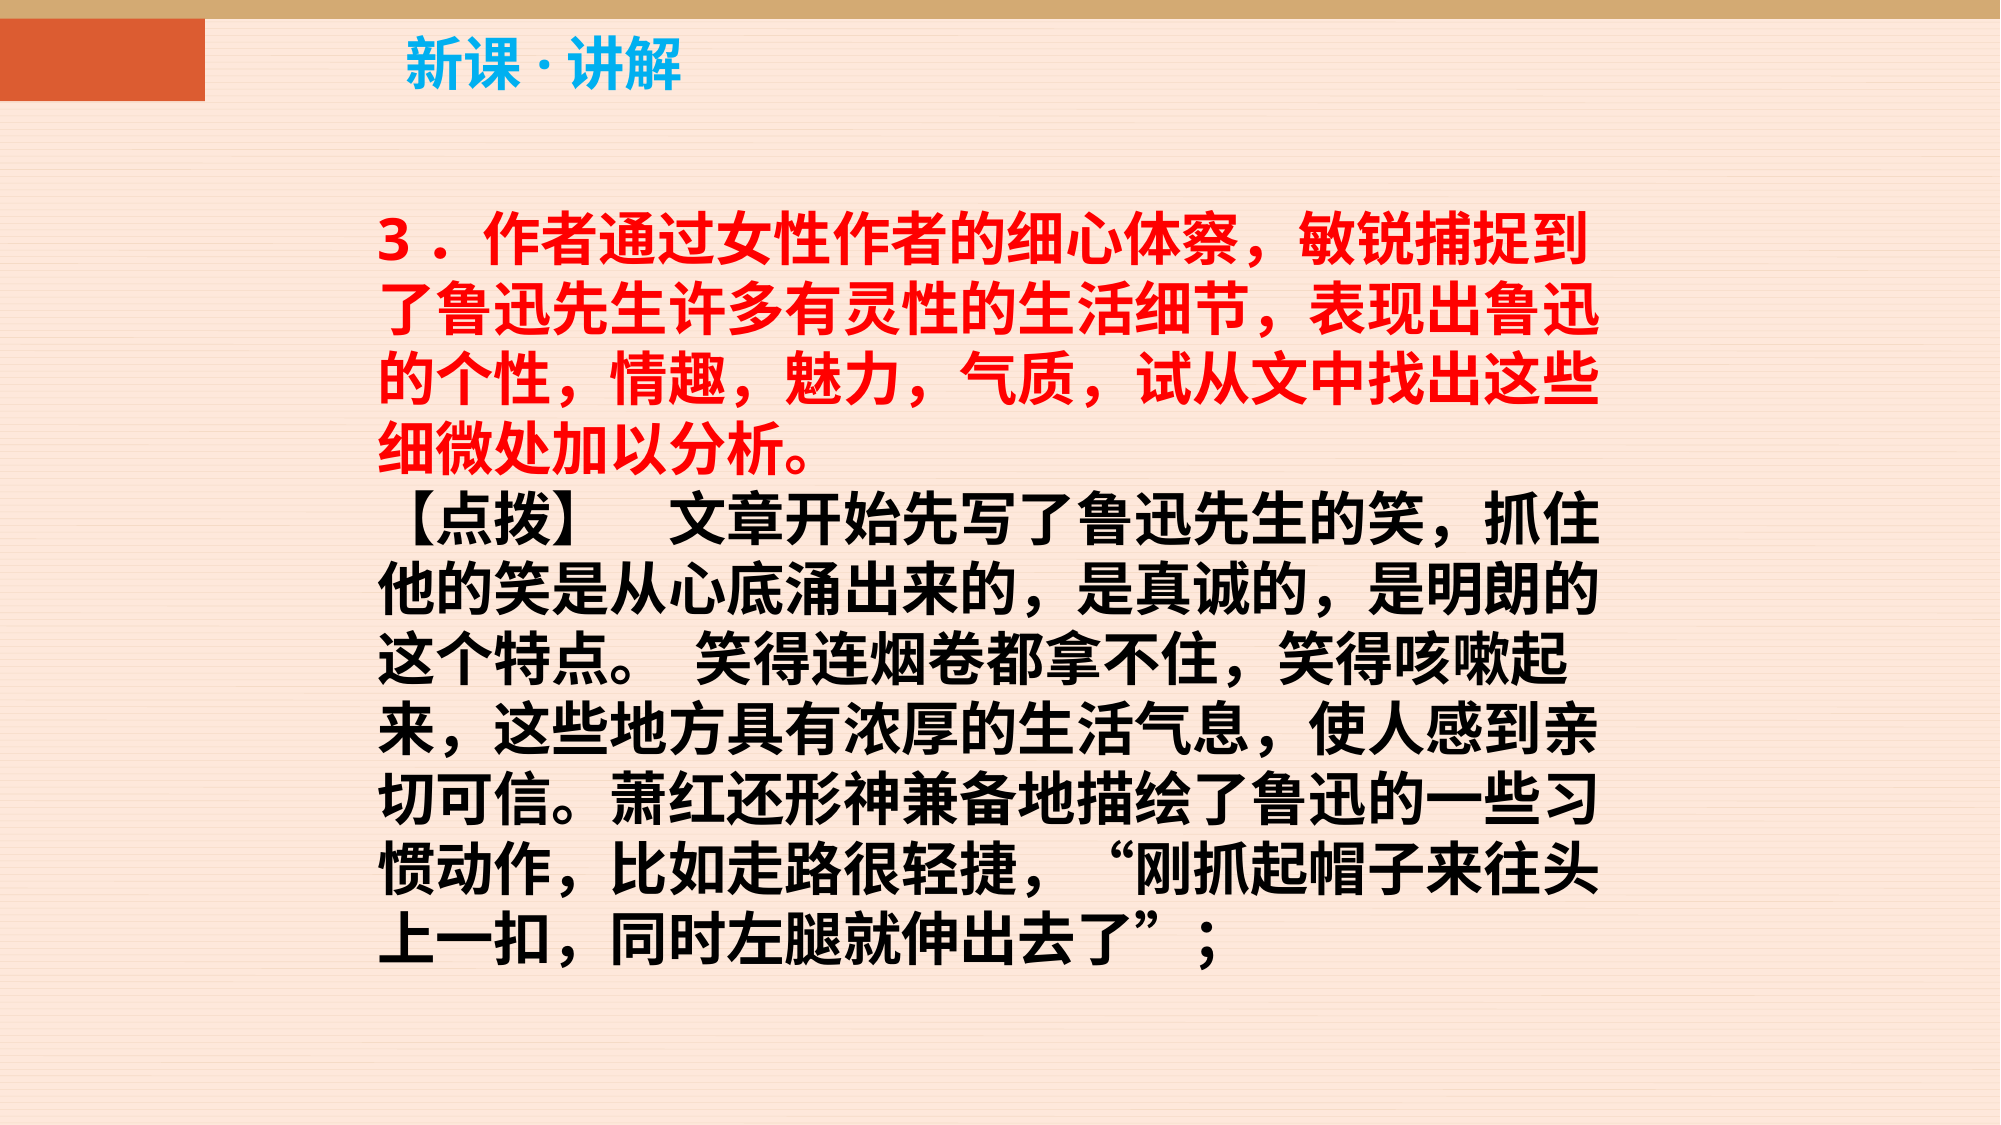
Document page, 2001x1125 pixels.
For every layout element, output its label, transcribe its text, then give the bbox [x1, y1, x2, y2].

text_box 3．作者通过女性作者的细心体察，敏锐捕捉到了鲁迅先生许多有灵性的生活细节，表现出鲁迅的个性，情趣，魅力，气质，试从文中找出这些细微处加以分析。 【点拨】 文章开始先写了鲁迅先生的笑，抓住他的笑是从心底涌出来的，是真诚的，是明朗的这个特点。 笑得连烟卷都拿不住，笑得咳嗽起来，这些地方具有浓厚的生活气息，使人感到亲切可信。萧红还形神兼备地描绘了鲁迅的一些习惯动作，比如走路很轻捷，“刚抓起帽子来往头上一扣，同时左腿就伸出去了”； [362, 194, 1650, 980]
text_box 新课·讲解 [353, 20, 736, 104]
